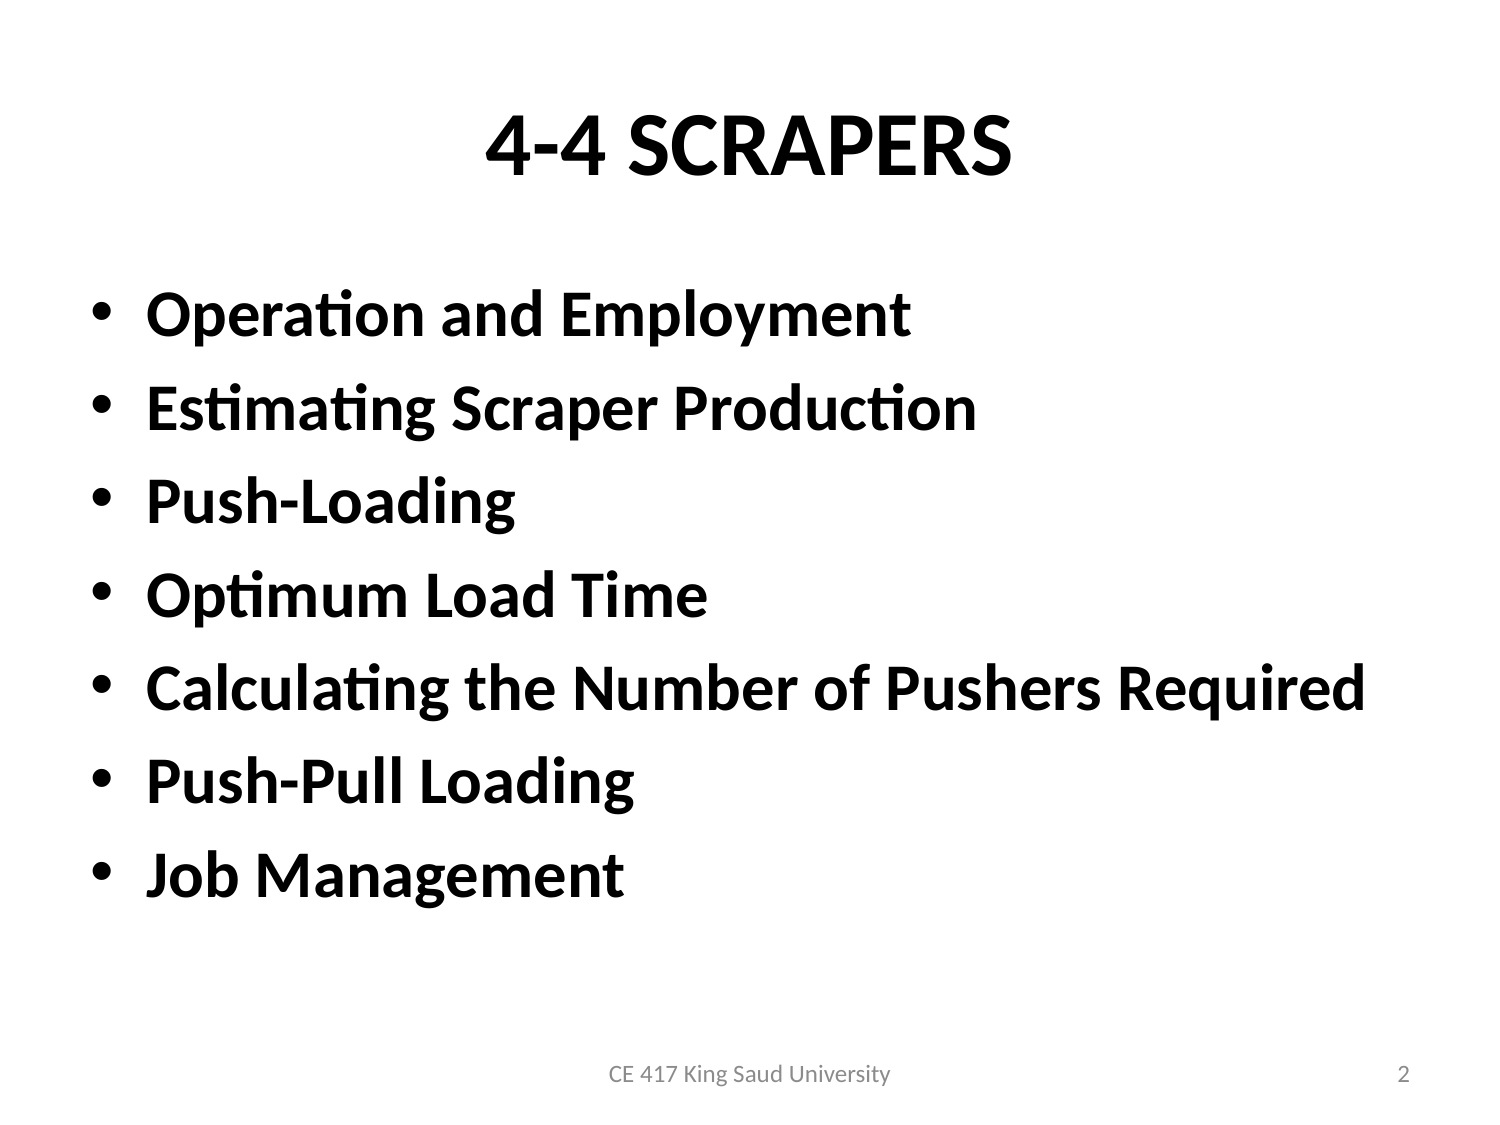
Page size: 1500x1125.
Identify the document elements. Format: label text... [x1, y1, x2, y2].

title 4-4 SCRAPERS [75, 45, 1425, 233]
slide_number 2 [1074, 1042, 1425, 1103]
footer CE 417 King Saud University [512, 1042, 988, 1103]
list Operation and Employment Estimating Scraper Production Push-Loading Optimum Load Time Calculating the Number of Pushers Required Push-Pull Loading Job Management [75, 262, 1425, 1005]
